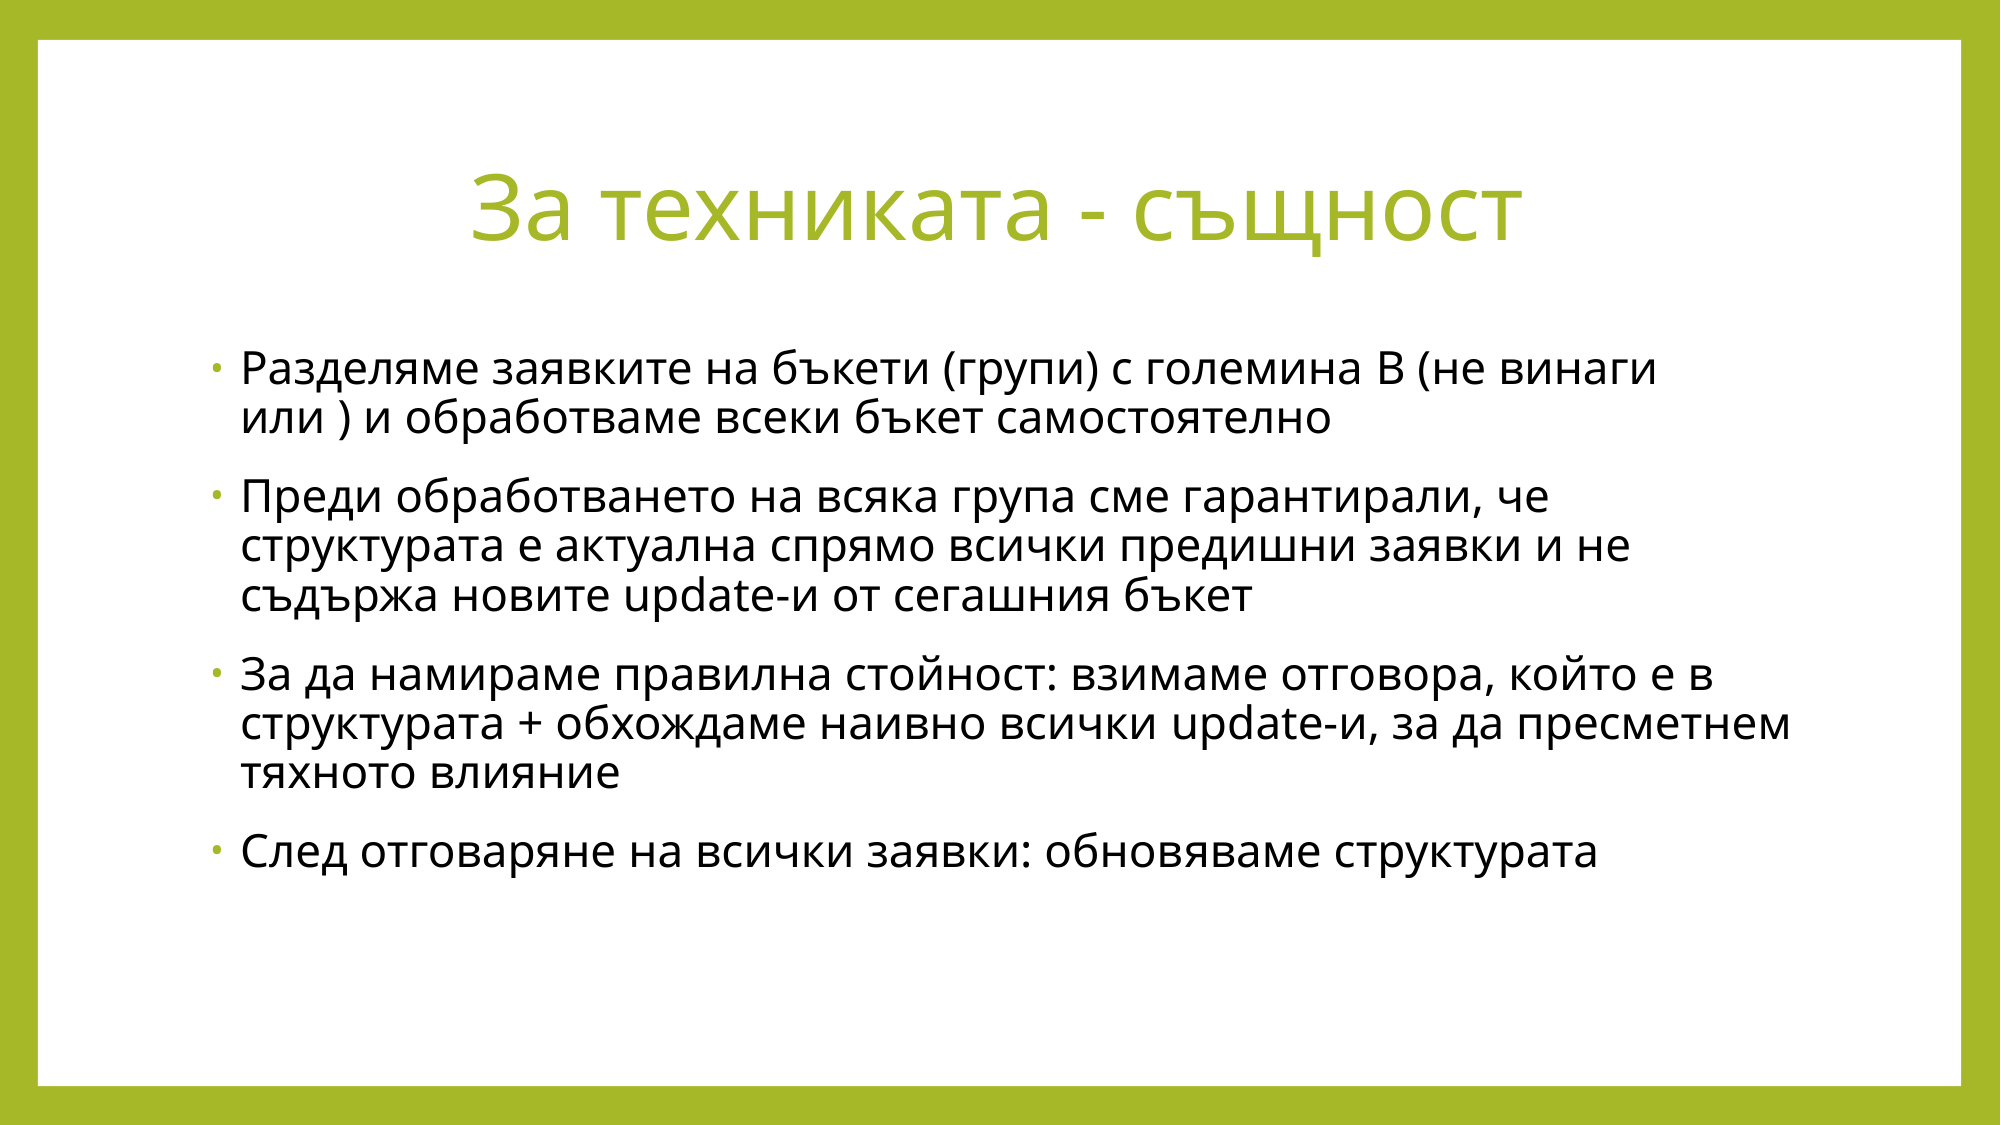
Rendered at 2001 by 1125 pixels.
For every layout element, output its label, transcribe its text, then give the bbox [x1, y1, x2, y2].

title За техниката - същност [187, 99, 1808, 323]
